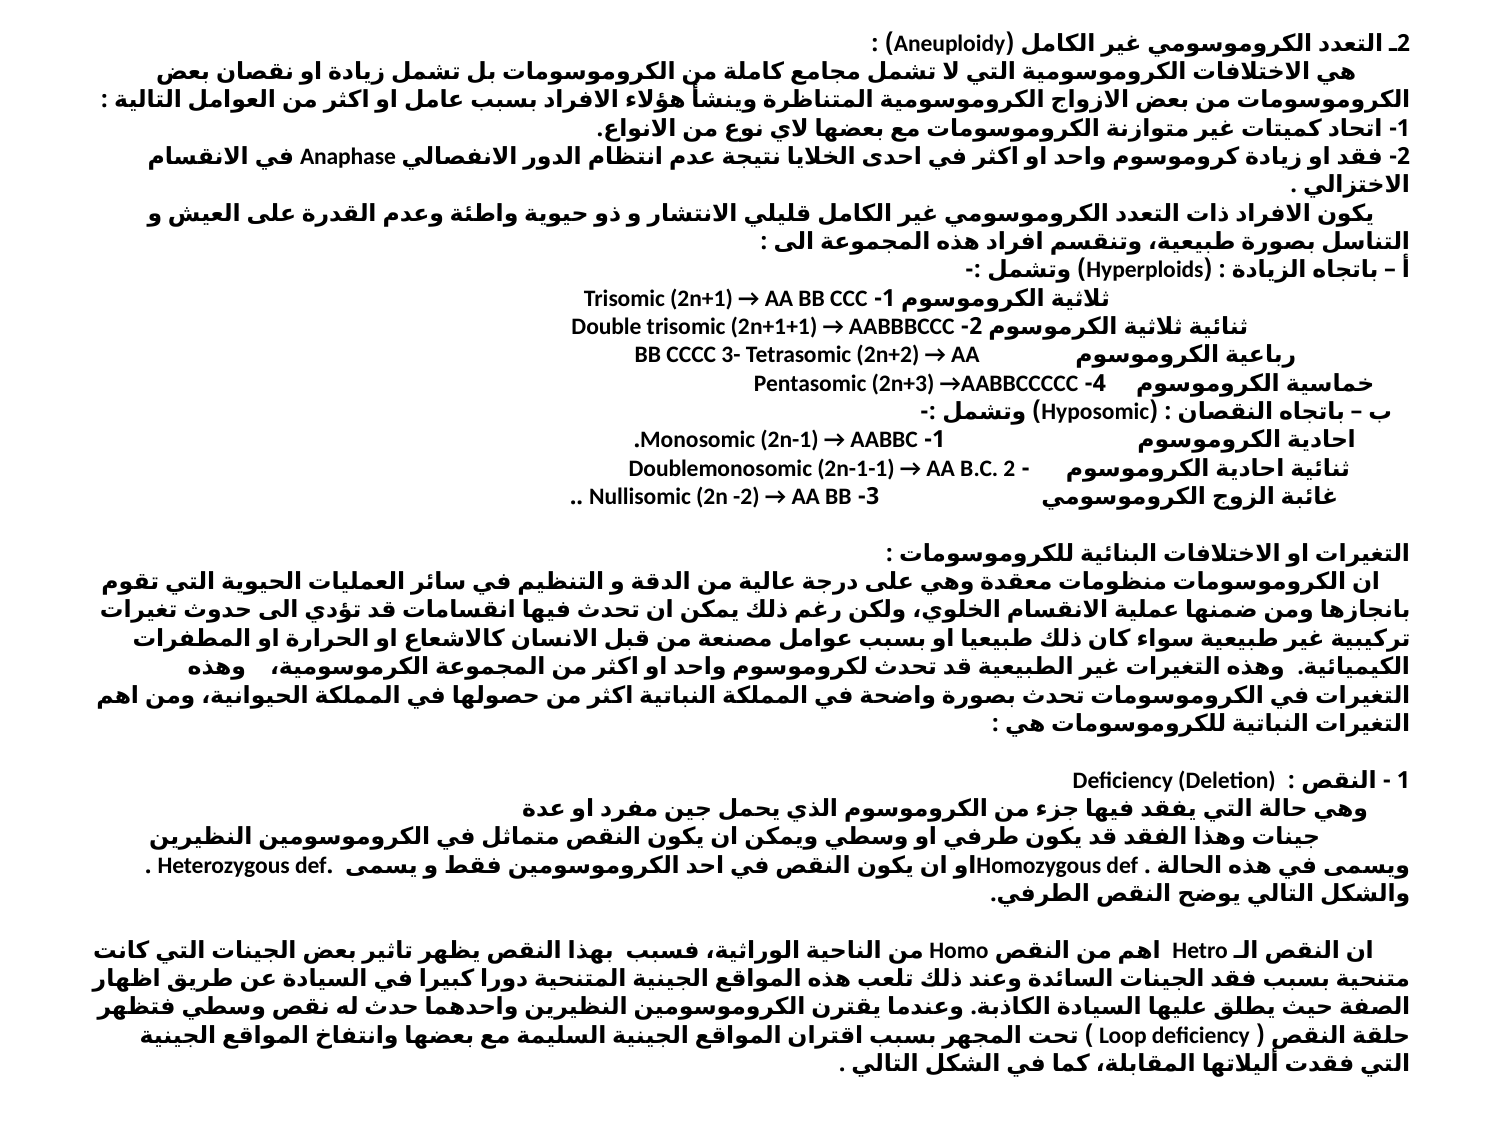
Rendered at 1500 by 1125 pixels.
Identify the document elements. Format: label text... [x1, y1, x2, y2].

title 2ـ التعدد الكروموسومي غير الكامل (Aneuploidy) : هي الاختلافات الكروموسومية التي لا تشمل مجامع كاملة من الكروموسومات بل تشمل زيادة او نقصان بعض الكروموسومات من بعض الازواج الكروموسومية المتناظرة وينشأ هؤلاء الافراد بسبب عامل او اكثر من العوامل التالية : 1- اتحاد كميتات غير متوازنة الكروموسومات مع بعضها لاي نوع من الانواع. 2- فقد او زيادة كروموسوم واحد او اكثر في احدى الخلايا نتيجة عدم انتظام الدور الانفصالي Anaphase في الانقسام الاختزالي . يكون الافراد ذات التعدد الكروموسومي غير الكامل قليلي الانتشار و ذو حيوية واطئة وعدم القدرة على العيش و التناسل بصورة طبيعية، وتنقسم افراد هذه المجموعة الى : أ – باتجاه الزيادة : (Hyperploids) وتشمل :- ثلاثية الكروموسوم 1- Trisomic (2n+1) → AA BB CCC ثنائية ثلاثية الكرموسوم 2- Double trisomic (2n+1+1) → AABBBCCC رباعية الكروموسوم BB CCCC 3- Tetrasomic (2n+2) → AA خماسية الكروموسوم 4- Pentasomic (2n+3) →AABBCCCCC ب – باتجاه النقصان : (Hyposomic) وتشمل :- احادية الكروموسوم 1- Monosomic (2n-1) → AABBC. ثنائية احادية الكروموسوم - Doublemonosomic (2n-1-1) → AA B.C. 2 غائبة الزوج الكروموسومي 3- Nullisomic (2n -2) → AA BB .. التغيرات او الاختلافات البنائية للكروموسومات : ان الكروموسومات منظومات معقدة وهي على درجة عالية من الدقة و التنظيم في سائر العمليات الحيوية التي تقوم بانجازها ومن ضمنها عملية الانقسام الخلوي، ولكن رغم ذلك يمكن ان تحدث فيها انقسامات قد تؤدي الى حدوث تغيرات تركيبية غير طبيعية سواء كان ذلك طبيعيا او بسبب عوامل مصنعة من قبل الانسان كالاشعاع او الحرارة او المطفرات الكيميائية. وهذه التغيرات غير الطبيعية قد تحدث لكروموسوم واحد او اكثر من المجموعة الكرموسومية، وهذه التغيرات في الكروموسومات تحدث بصورة واضحة في المملكة النباتية اكثر من حصولها في المملكة الحيوانية، ومن اهم التغيرات النباتية للكروموسومات هي : 1 - النقص : Deficiency (Deletion) وهي حالة التي يفقد فيها جزء من الكروموسوم الذي يحمل جين مفرد او عدة جينات وهذا الفقد قد يكون طرفي او وسطي ويمكن ان يكون النقص متماثل في الكروموسومين النظيرين ويسمى في هذه الحالة . Homozygous defاو ان يكون النقص في احد الكروموسومين فقط و يسمى .Heterozygous def . والشكل التالي يوضح النقص الطرفي. ان النقص الـ Hetro اهم من النقص Homo من الناحية الوراثية، فسبب بهذا النقص يظهر تاثير بعض الجينات التي كانت متنحية بسبب فقد الجينات السائدة وعند ذلك تلعب هذه المواقع الجينية المتنحية دورا كبيرا في السيادة عن طريق اظهار الصفة حيث يطلق عليها السيادة الكاذبة. وعندما يقترن الكروموسومين النظيرين واحدهما حدث له نقص وسطي فتظهر حلقة النقص ( Loop deficiency ) تحت المجهر بسبب اقتران المواقع الجينية السليمة مع بعضها وانتفاخ المواقع الجينية التي فقدت أليلاتها المقابلة، كما في الشكل التالي . [75, 19, 1425, 1125]
